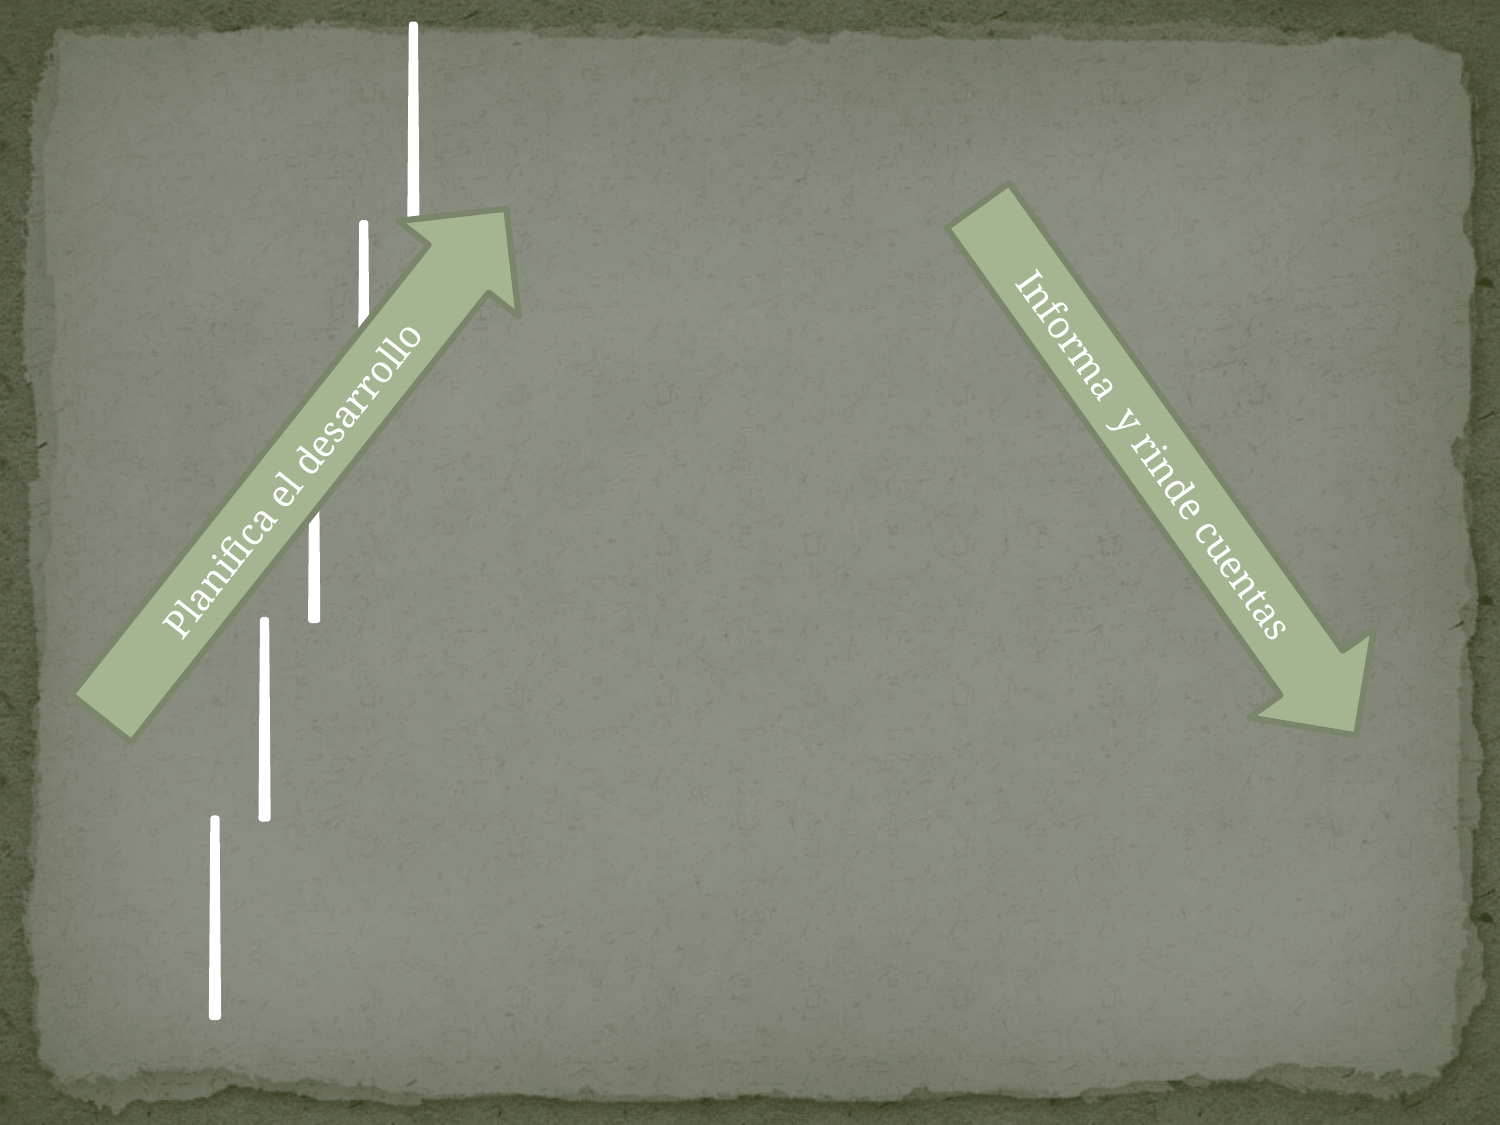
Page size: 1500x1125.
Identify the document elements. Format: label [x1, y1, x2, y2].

text_box [56, 58, 1435, 1044]
